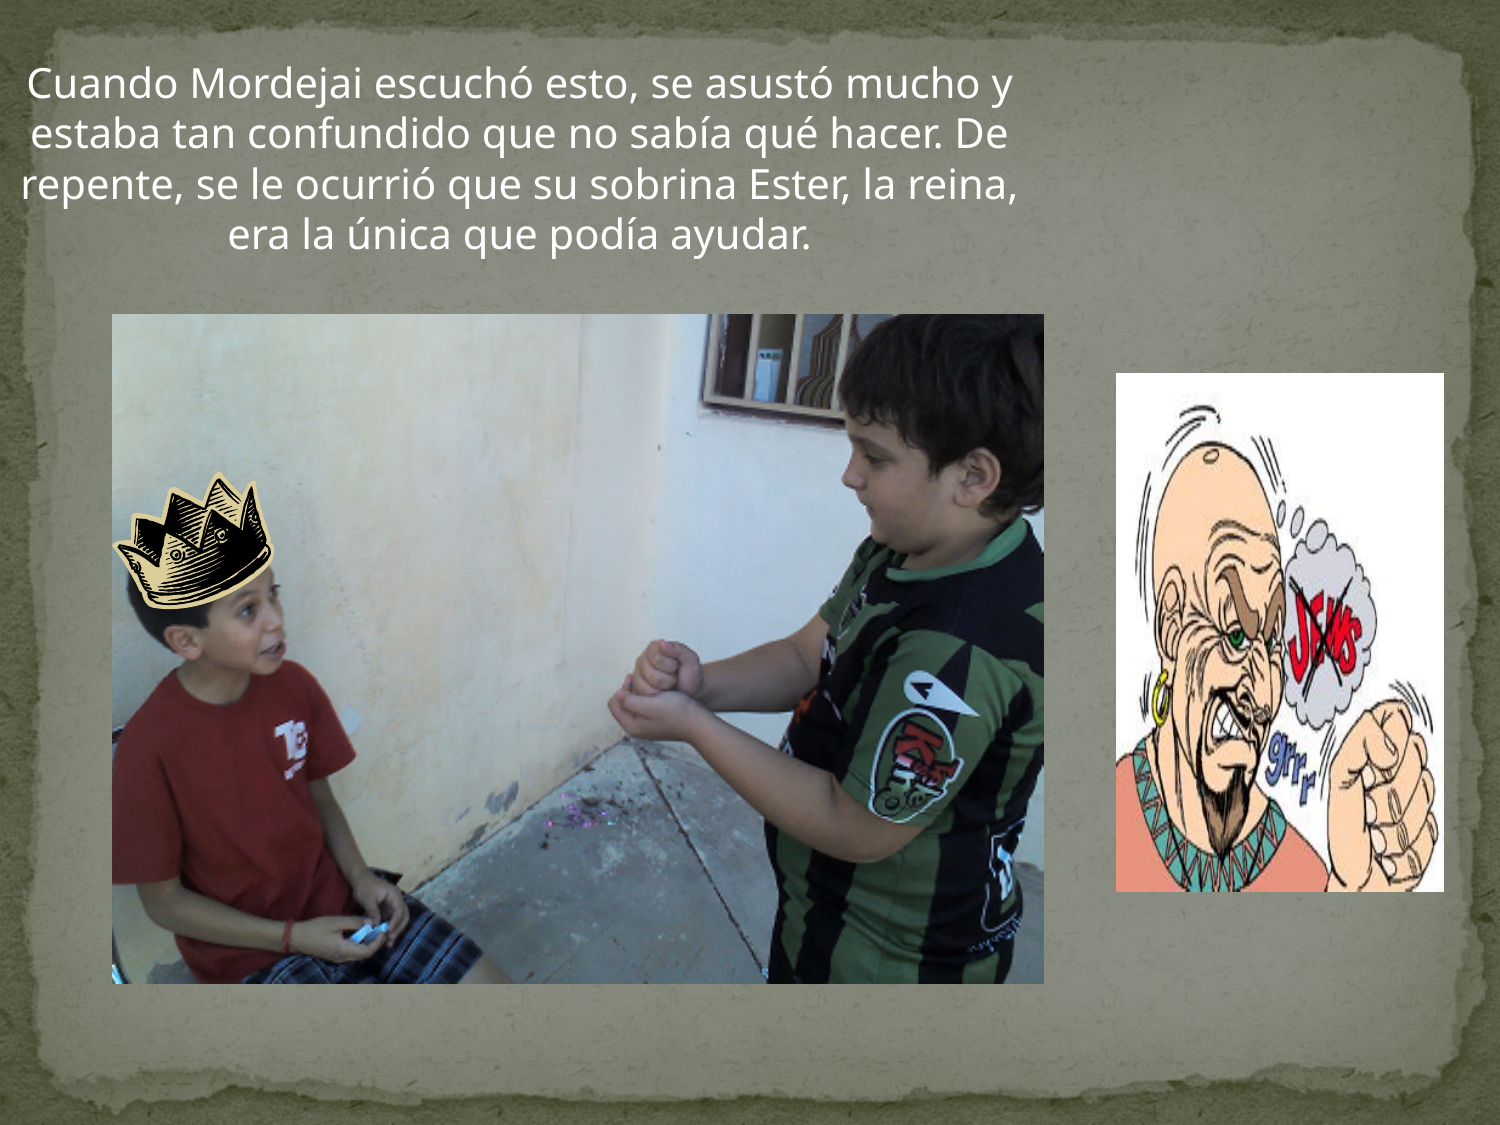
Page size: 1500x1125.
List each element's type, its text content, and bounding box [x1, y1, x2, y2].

text_box Cuando Mordejai escuchó esto, se asustó mucho y estaba tan confundido que no sabía qué hacer. De repente, se le ocurrió que su sobrina Ester, la reina, era la única que podía ayudar. [0, 0, 1040, 415]
picture [112, 314, 1044, 984]
picture [1116, 373, 1444, 892]
